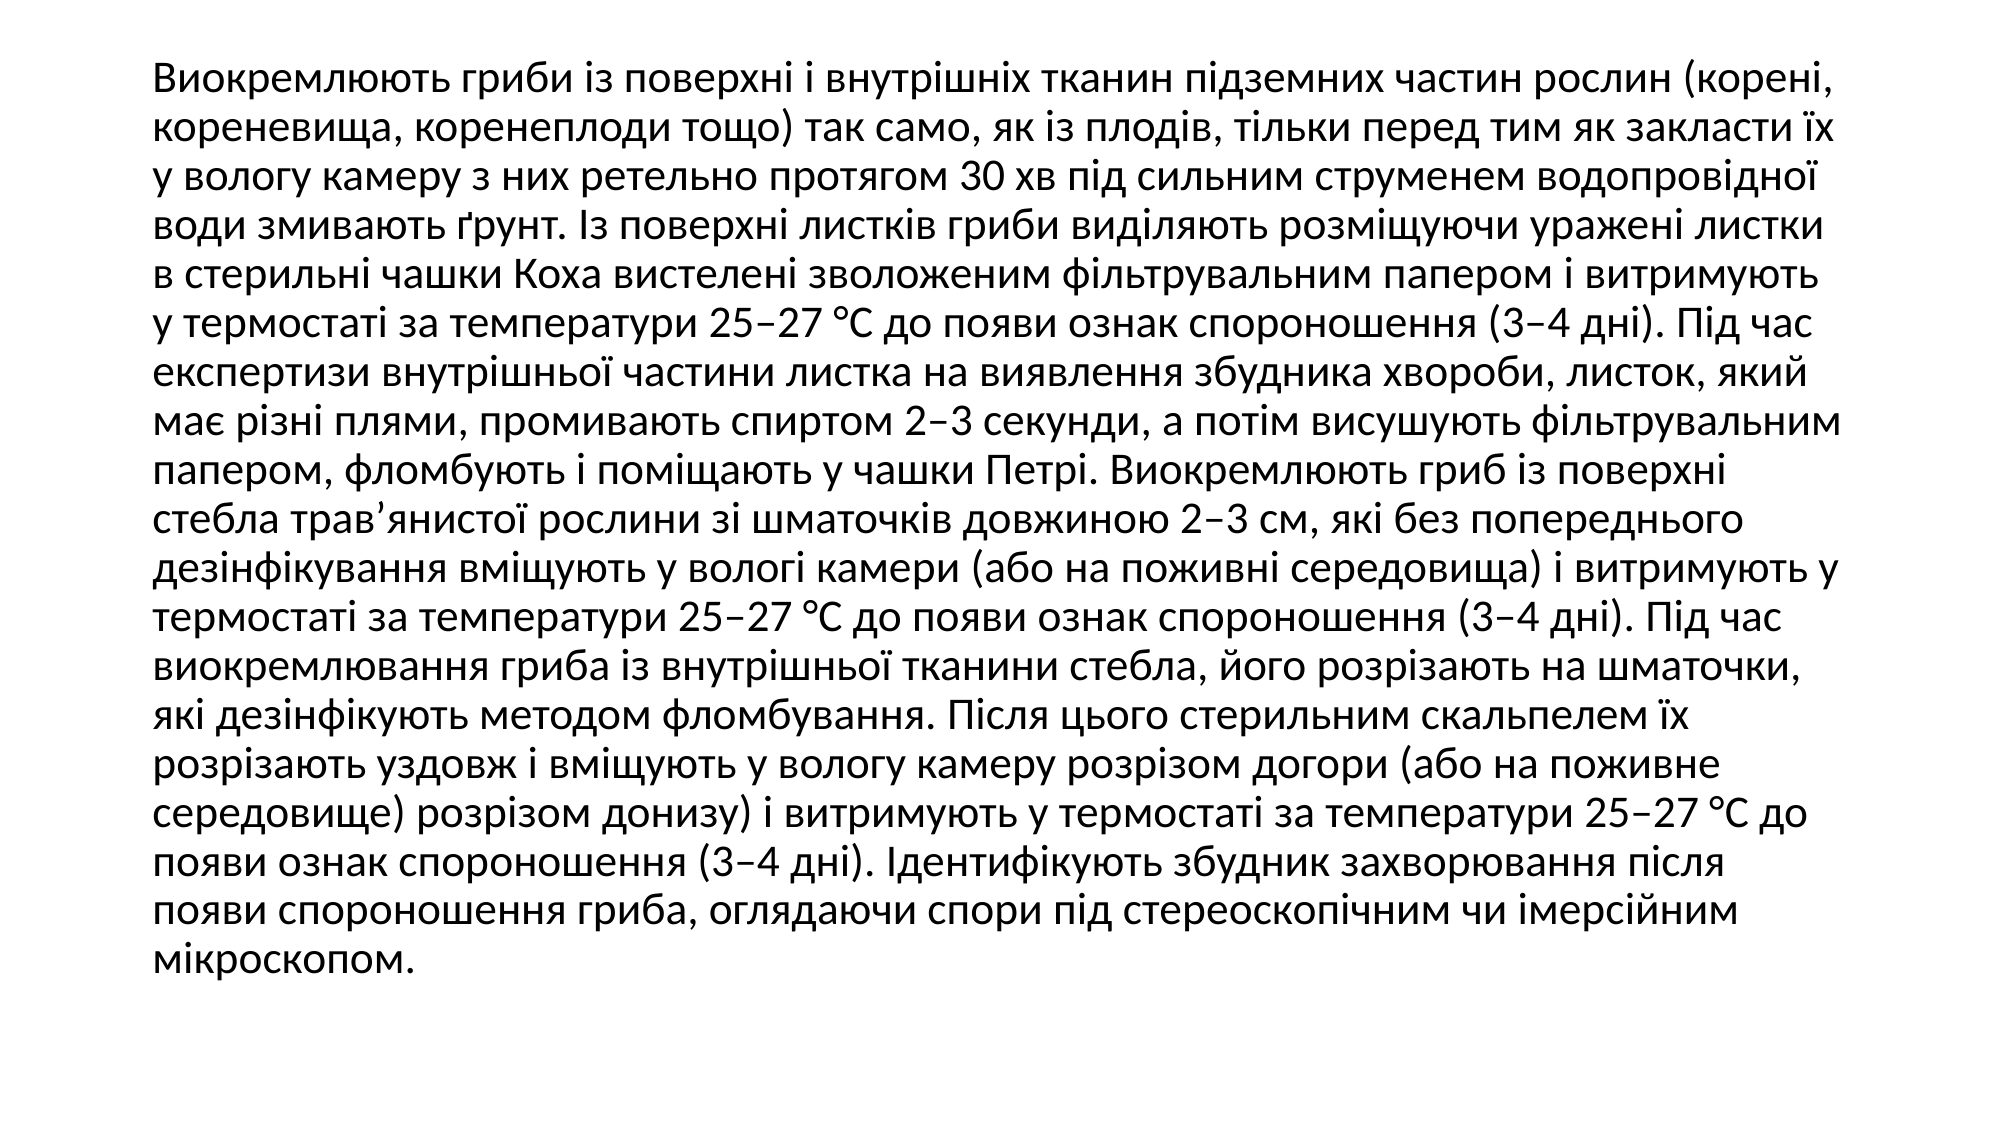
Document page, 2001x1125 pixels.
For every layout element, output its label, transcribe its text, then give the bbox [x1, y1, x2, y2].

list Виокремлюють гриби із поверхні і внутрішніх тканин підземних частин рослин (корені, кореневища, коренеплоди тощо) так само, як із плодів, тільки перед тим як закласти їх у вологу камеру з них ретельно протягом 30 хв під сильним струменем водопровідної води змивають ґрунт. Із поверхні листків гриби виділяють розміщуючи уражені листки в стерильні чашки Коха вистелені зволоженим фільтрувальним папером і витримують у термостаті за температури 25–27 °С до появи ознак спороношення (3–4 дні). Під час експертизи внутрішньої частини листка на виявлення збудника хвороби, листок, який має різні плями, промивають спиртом 2–3 секунди, а потім висушують фільтрувальним папером, фломбують і поміщають у чашки Петрі. Виокремлюють гриб із поверхні стебла трав’янистої рослини зі шматочків довжиною 2–3 см, які без попереднього дезінфікування вміщують у вологі камери (або на поживні середовища) і витримують у термостаті за температури 25–27 °С до появи ознак спороношення (3–4 дні). Під час виокремлювання гриба із внутрішньої тканини стебла, його розрізають на шматочки, які дезінфікують методом фломбування. Після цього стерильним скальпелем їх розрізають уздовж і вміщують у вологу камеру розрізом догори (або на поживне середовище) розрізом донизу) і витримують у термостаті за температури 25–27 °С до появи ознак спороношення (3–4 дні). Ідентифікують збудник захворювання після появи спороношення гриба, оглядаючи спори під стереоскопічним чи імерсійним мікроскопом. [137, 46, 1863, 1014]
